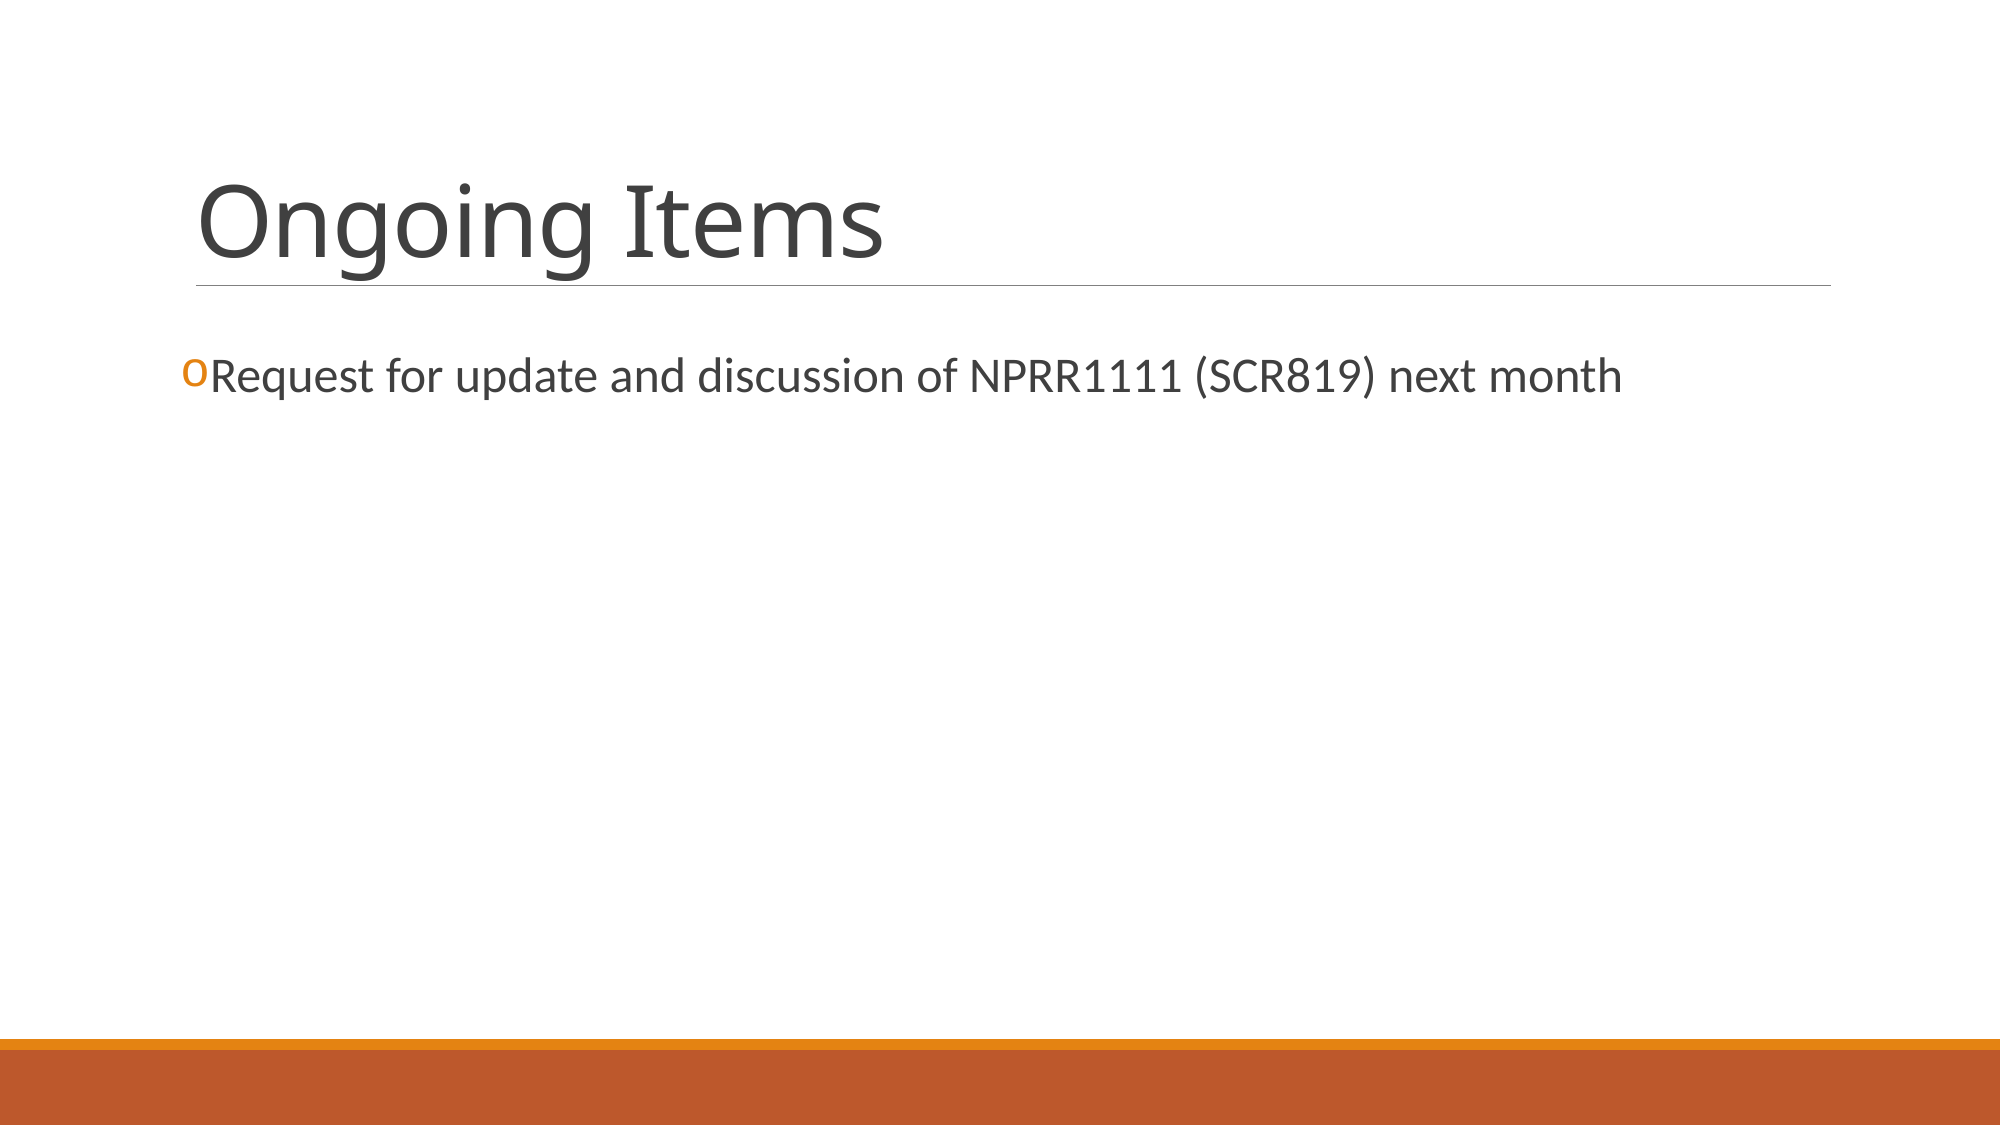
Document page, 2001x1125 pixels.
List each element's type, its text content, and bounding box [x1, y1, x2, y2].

title Ongoing Items [180, 47, 1830, 285]
list Request for update and discussion of NPRR1111 (SCR819) next month [180, 341, 1779, 1002]
